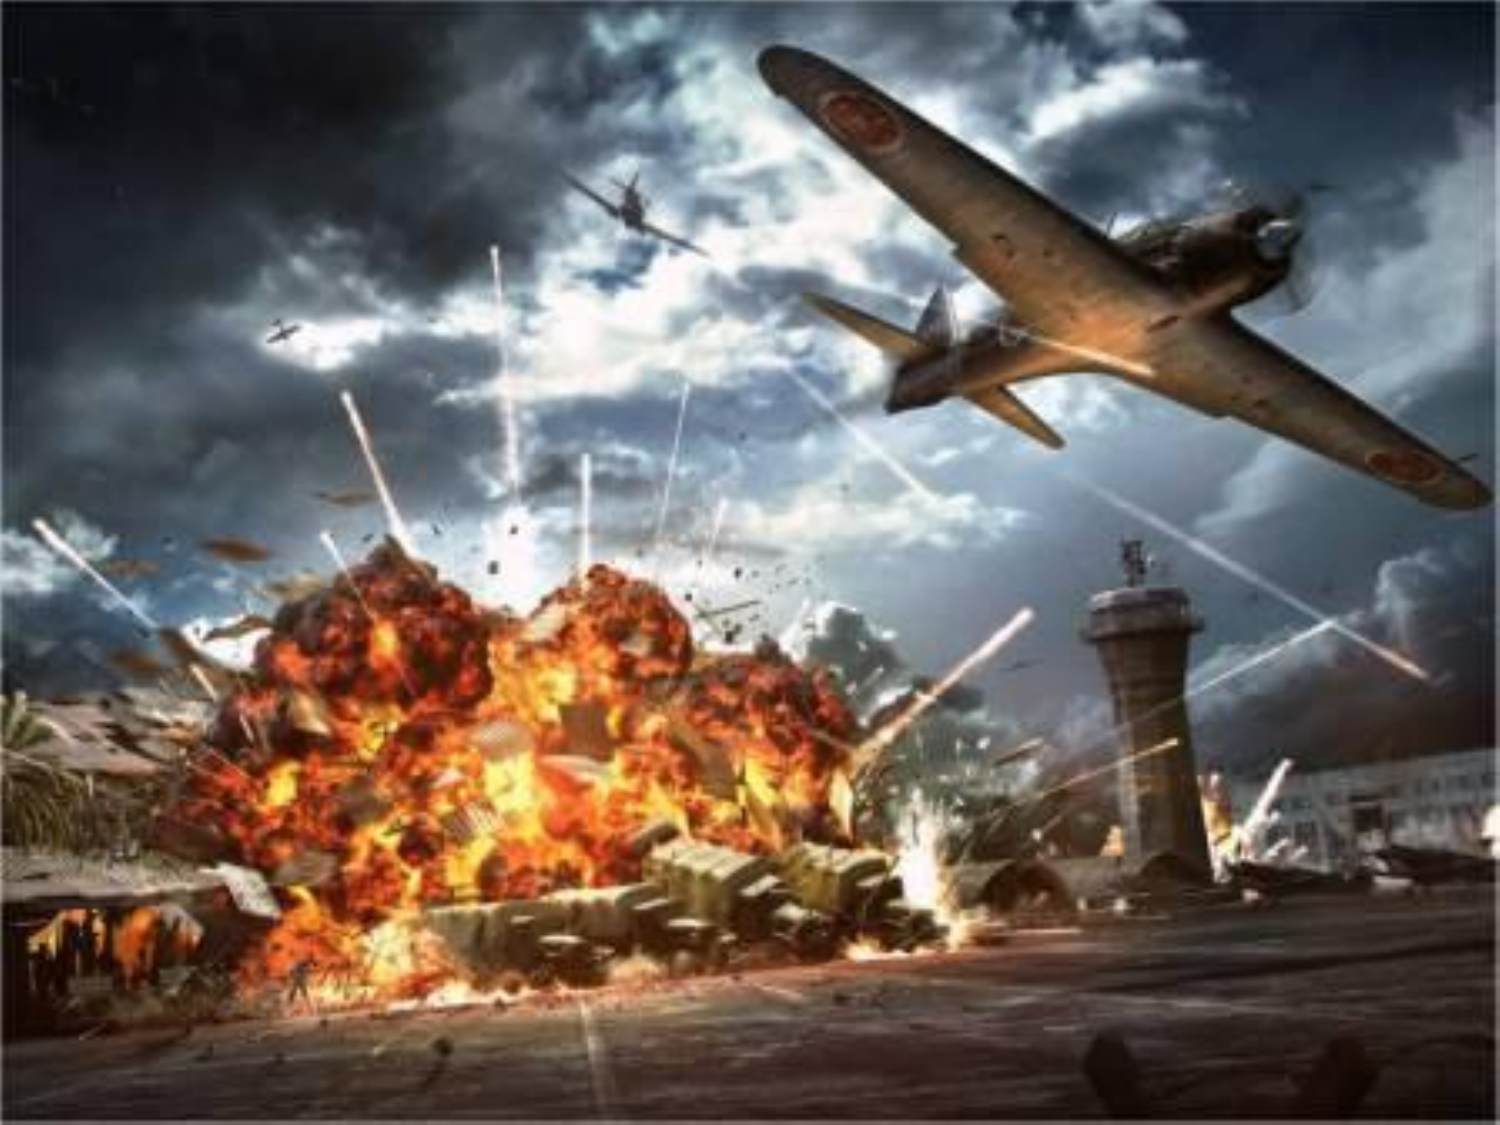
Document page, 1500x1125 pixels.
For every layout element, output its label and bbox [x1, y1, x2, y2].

list [0, 0, 1500, 1125]
